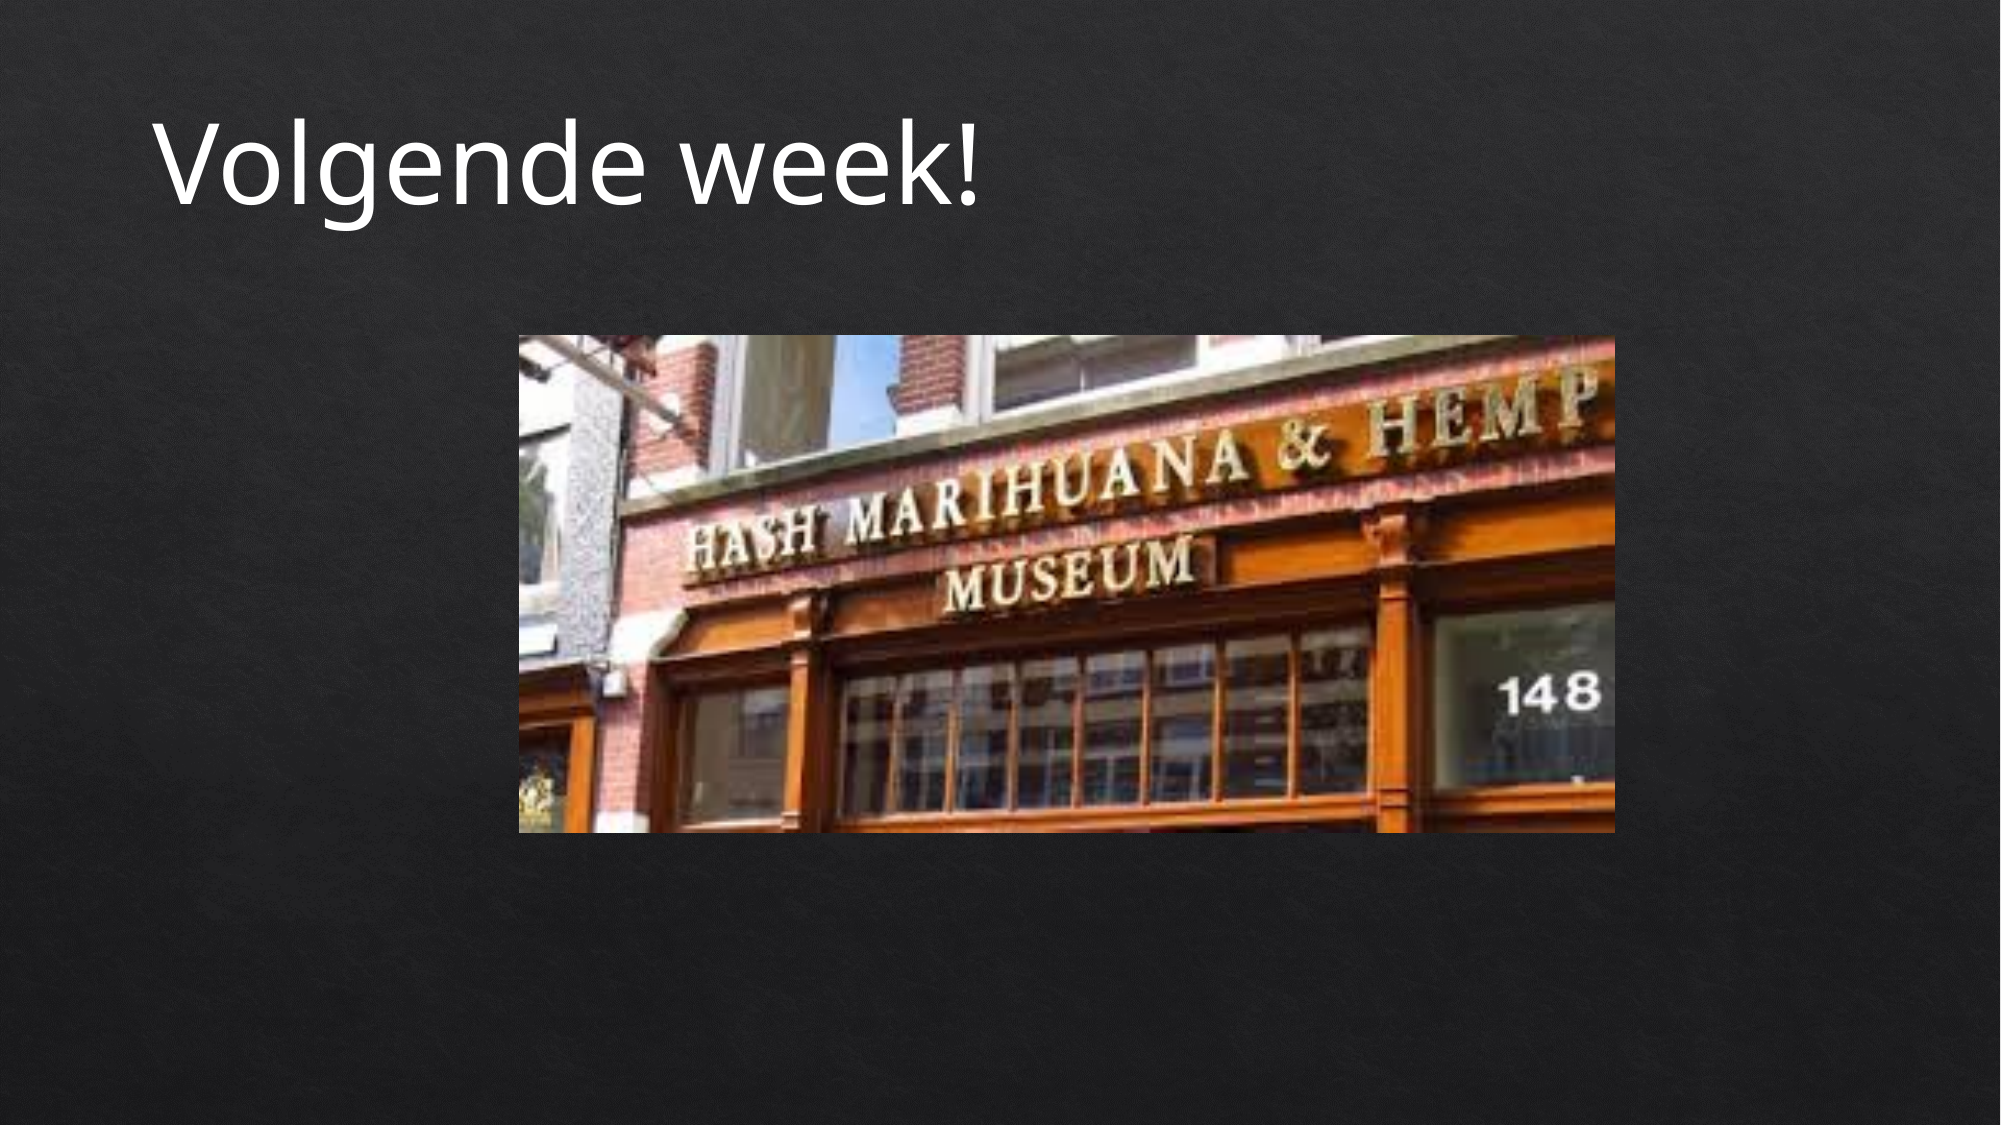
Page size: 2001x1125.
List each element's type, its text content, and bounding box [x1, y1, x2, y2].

picture [0, 0, 2001, 1125]
title Volgende week! [137, 59, 1863, 278]
